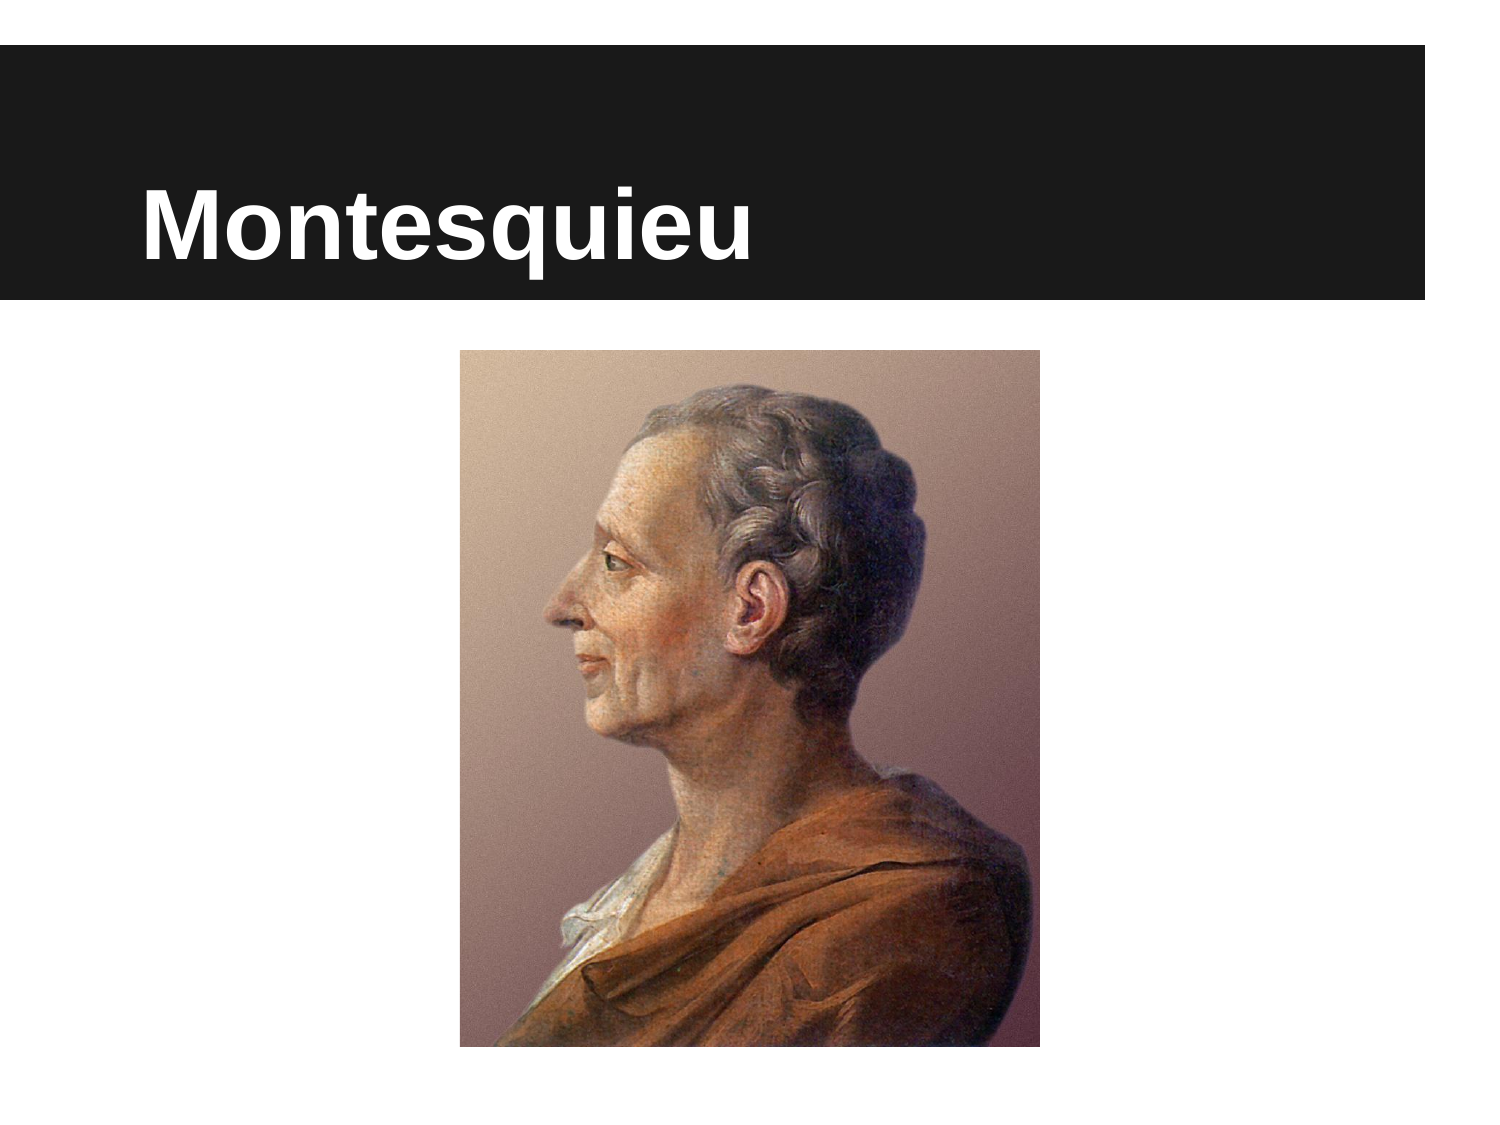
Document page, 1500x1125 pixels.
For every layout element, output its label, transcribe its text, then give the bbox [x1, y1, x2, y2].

text_box [459, 350, 1040, 1047]
title Montesquieu [75, 45, 1425, 295]
